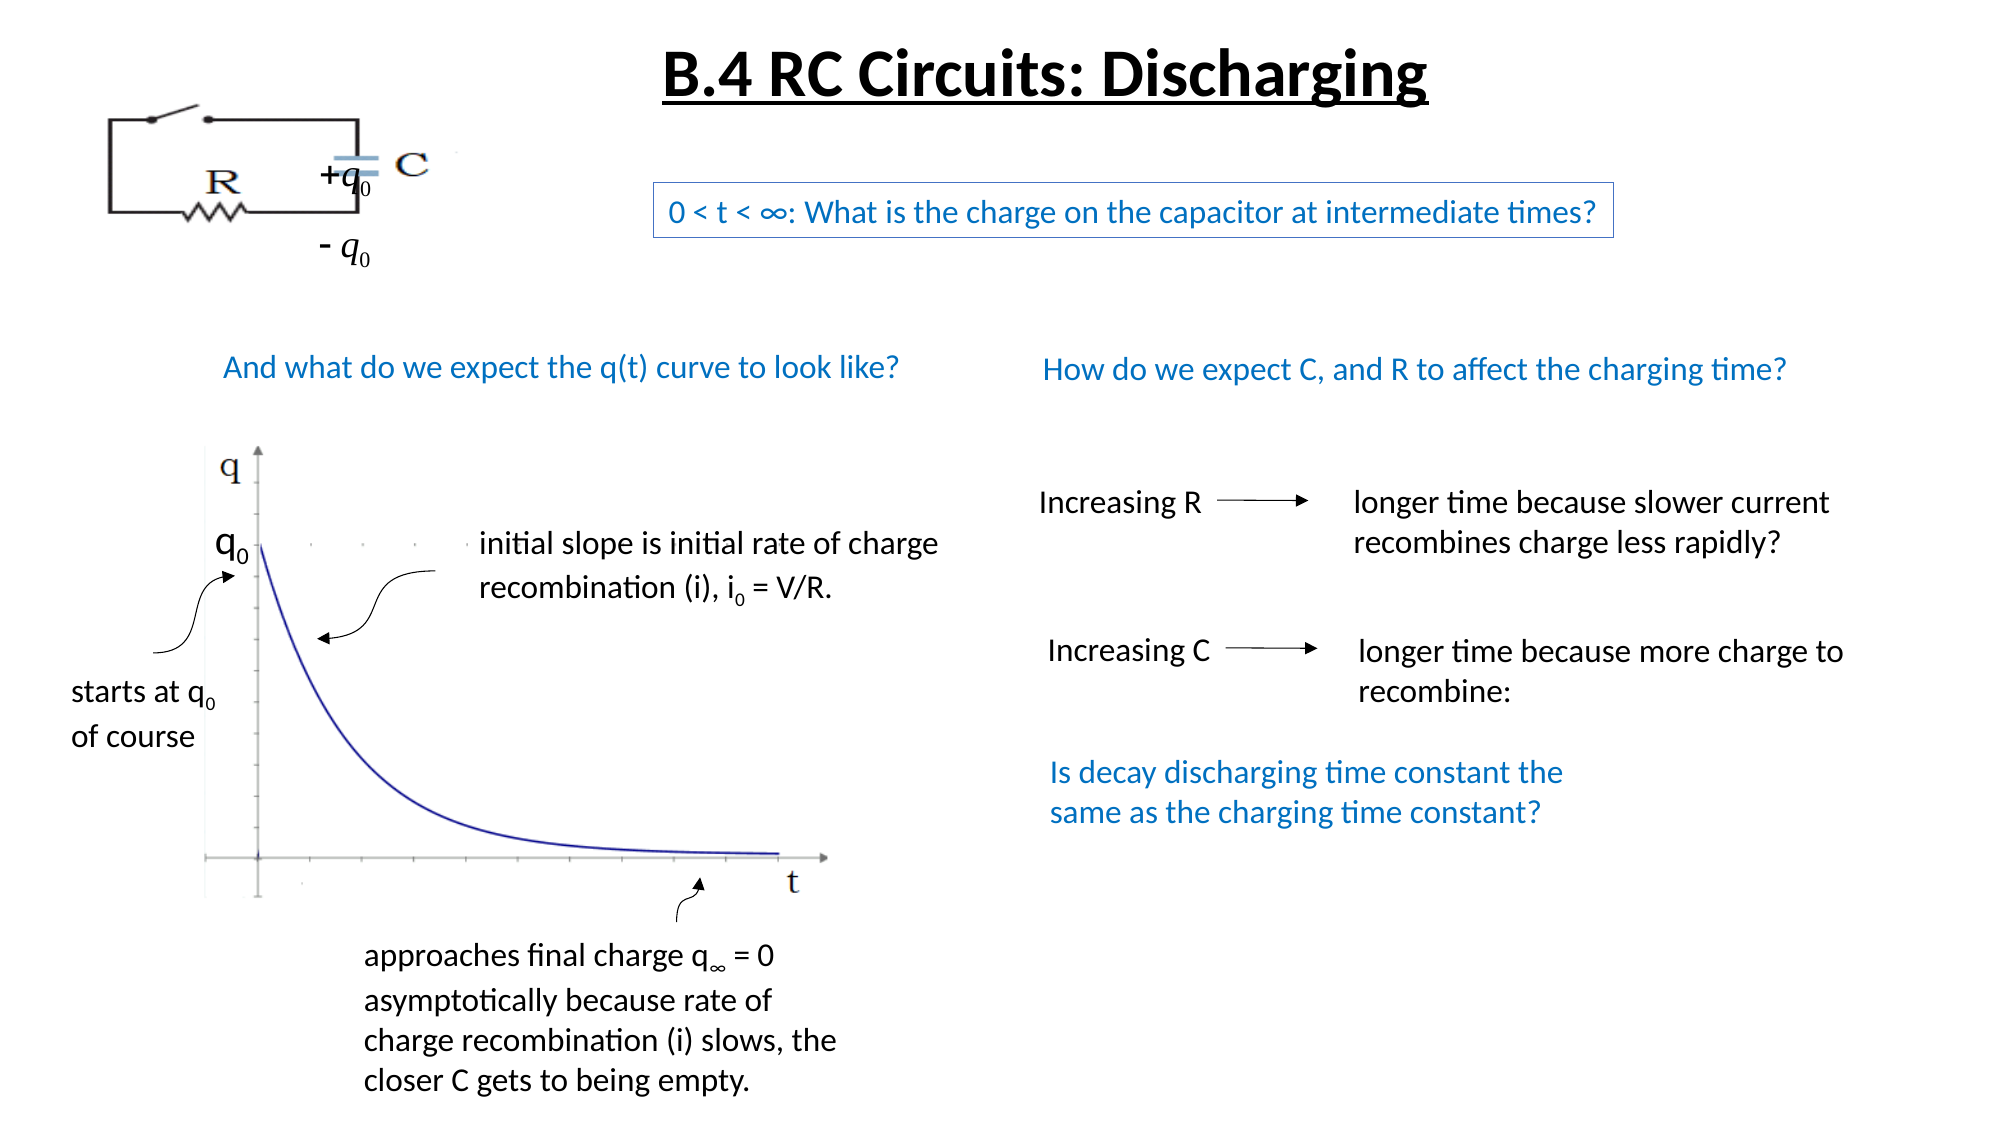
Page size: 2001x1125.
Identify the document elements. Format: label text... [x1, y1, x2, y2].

text_box 0 < t < ∞: What is the charge on the capacitor at intermediate times? [653, 182, 1614, 238]
text_box longer time because slower current recombines charge less rapidly? [1338, 472, 1854, 568]
text_box Is decay discharging time constant the same as the charging time constant? [1035, 743, 1587, 838]
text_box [665, 887, 711, 912]
text_box And what do we expect the q(t) curve to look like? [208, 337, 917, 393]
text_box Increasing R [1024, 472, 1217, 528]
text_box approaches final charge q∞ = 0 asymptotically because rate of charge recombination (i) slows, the closer C gets to being empty. [349, 925, 860, 1106]
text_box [312, 219, 377, 277]
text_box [153, 575, 235, 653]
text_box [312, 148, 377, 207]
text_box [66, 68, 473, 308]
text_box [180, 432, 848, 911]
text_box Increasing C [1032, 620, 1226, 676]
text_box starts at q0 of course [56, 661, 180, 762]
text_box How do we expect C, and R to affect the charging time? [1028, 339, 1804, 395]
text_box longer time because more charge to recombine: [1343, 621, 1867, 717]
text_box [317, 570, 436, 639]
text_box B.4 RC Circuits: Discharging [647, 29, 1499, 120]
text_box initial slope is initial rate of charge recombination (i), i0 = V/R. [848, 513, 955, 618]
